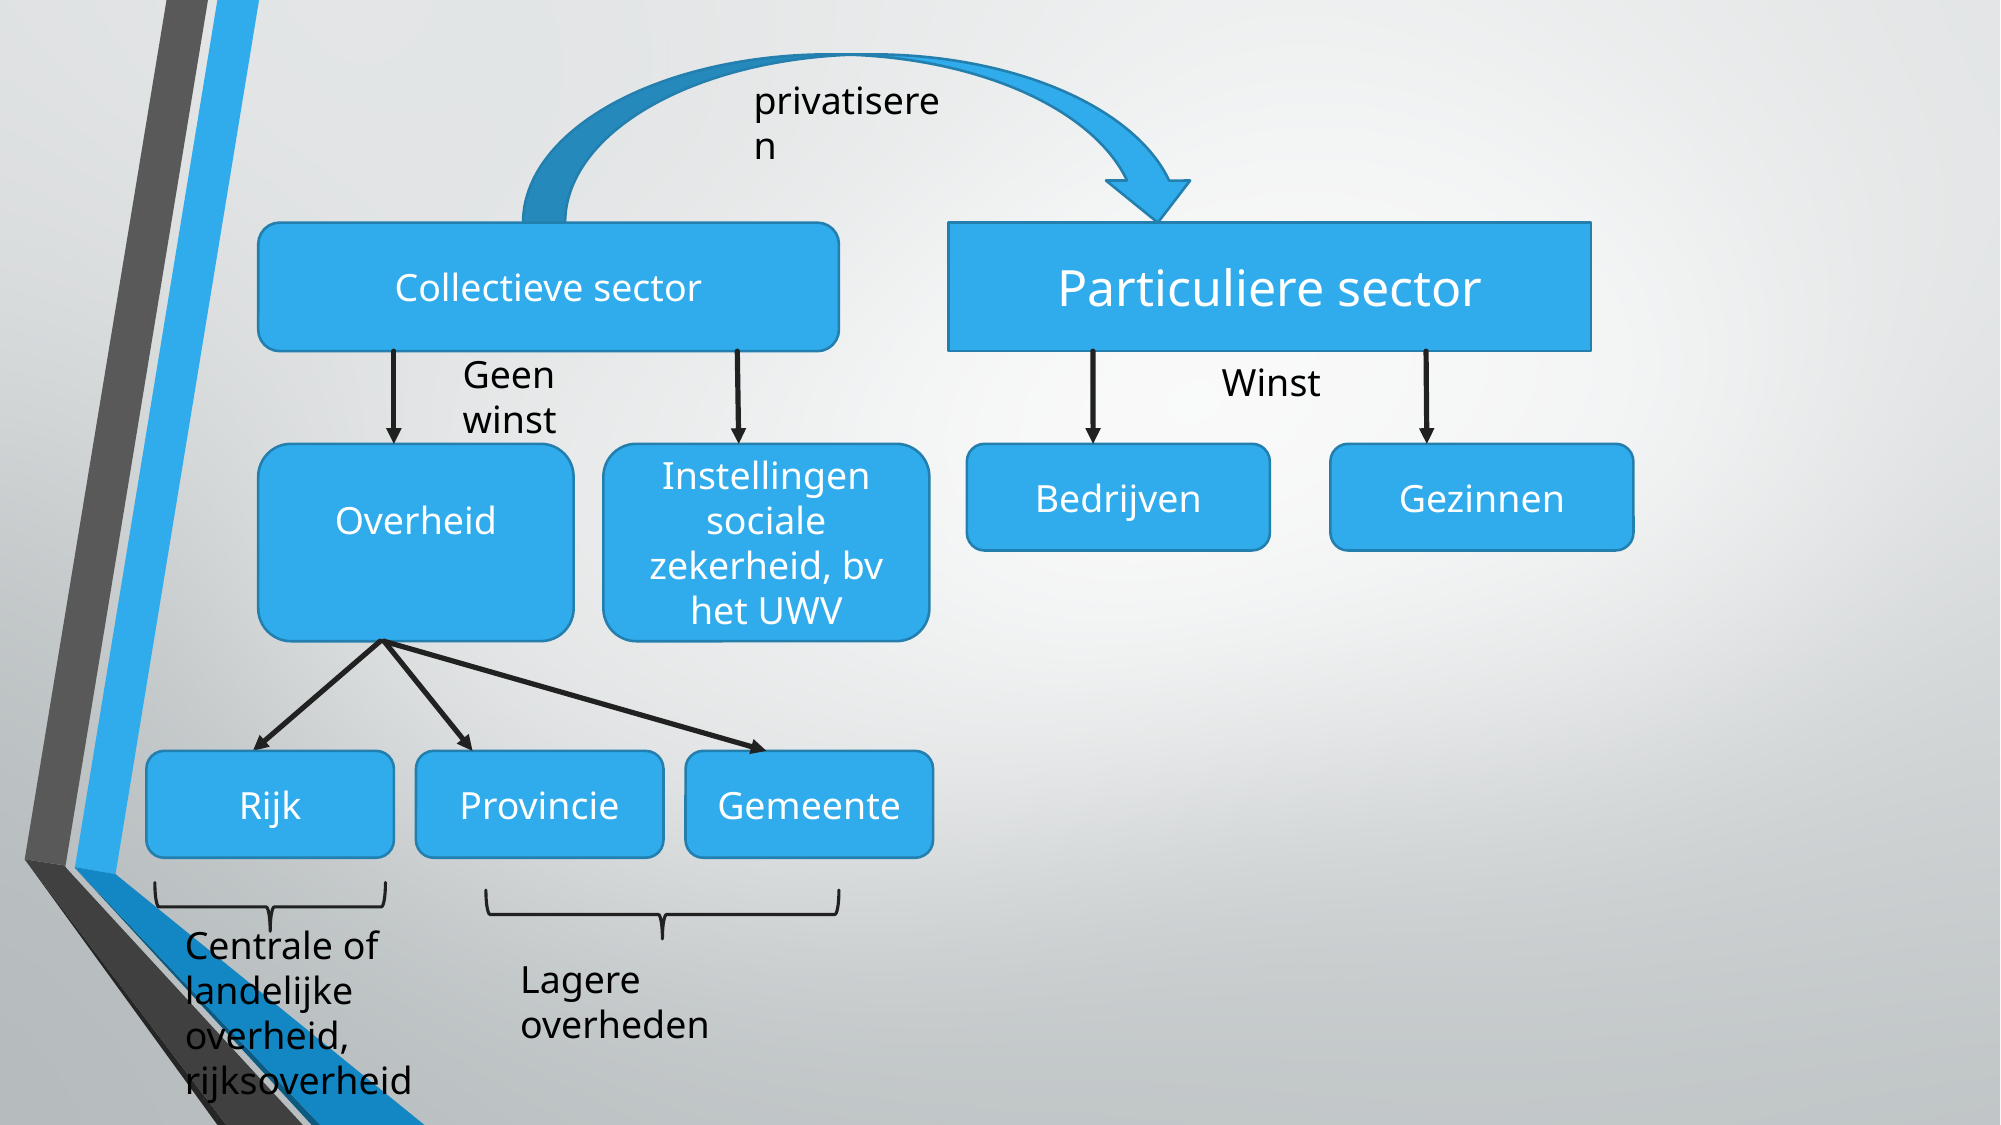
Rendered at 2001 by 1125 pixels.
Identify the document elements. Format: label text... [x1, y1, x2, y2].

text_box Overheid [256, 442, 575, 641]
text_box Lagere overheden [505, 948, 822, 1054]
text_box [485, 889, 840, 940]
list Particuliere sector [947, 221, 1592, 352]
text_box privatiseren [738, 69, 956, 175]
text_box Gemeente [684, 749, 935, 860]
text_box Provincie [414, 752, 665, 860]
text_box Instellingen sociale zekerheid, bv het UWV [602, 442, 931, 643]
text_box Gezinnen [1329, 442, 1635, 552]
text_box Geen winst [447, 343, 664, 449]
text_box [521, 53, 1192, 224]
text_box Winst [1206, 351, 1423, 412]
text_box Bedrijven [965, 442, 1272, 552]
text_box Centrale of landelijke overheid, rijksoverheid [170, 914, 486, 1110]
text_box Rijk [145, 749, 396, 860]
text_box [252, 641, 381, 752]
text_box Collectieve sector [256, 221, 841, 353]
text_box [154, 881, 387, 914]
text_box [383, 641, 767, 752]
